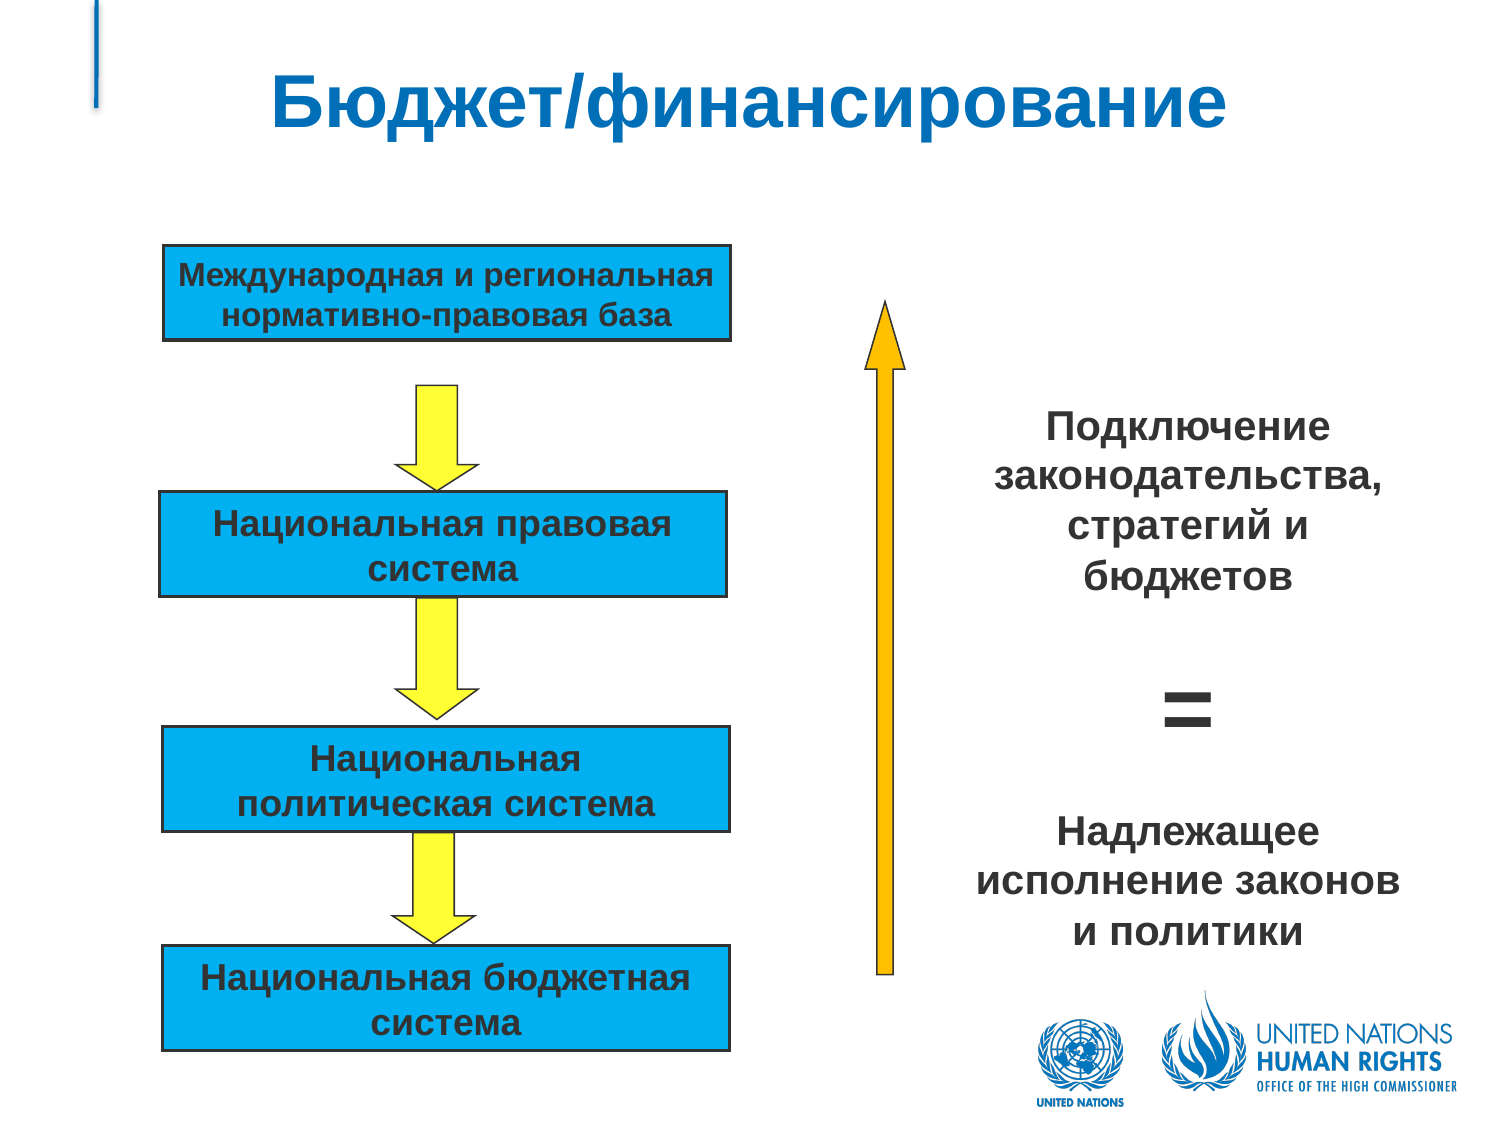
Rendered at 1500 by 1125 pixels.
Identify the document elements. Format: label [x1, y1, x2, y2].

text_box [61, 44, 1437, 1053]
text_box [194, 0, 1500, 189]
picture [1037, 990, 1457, 1107]
